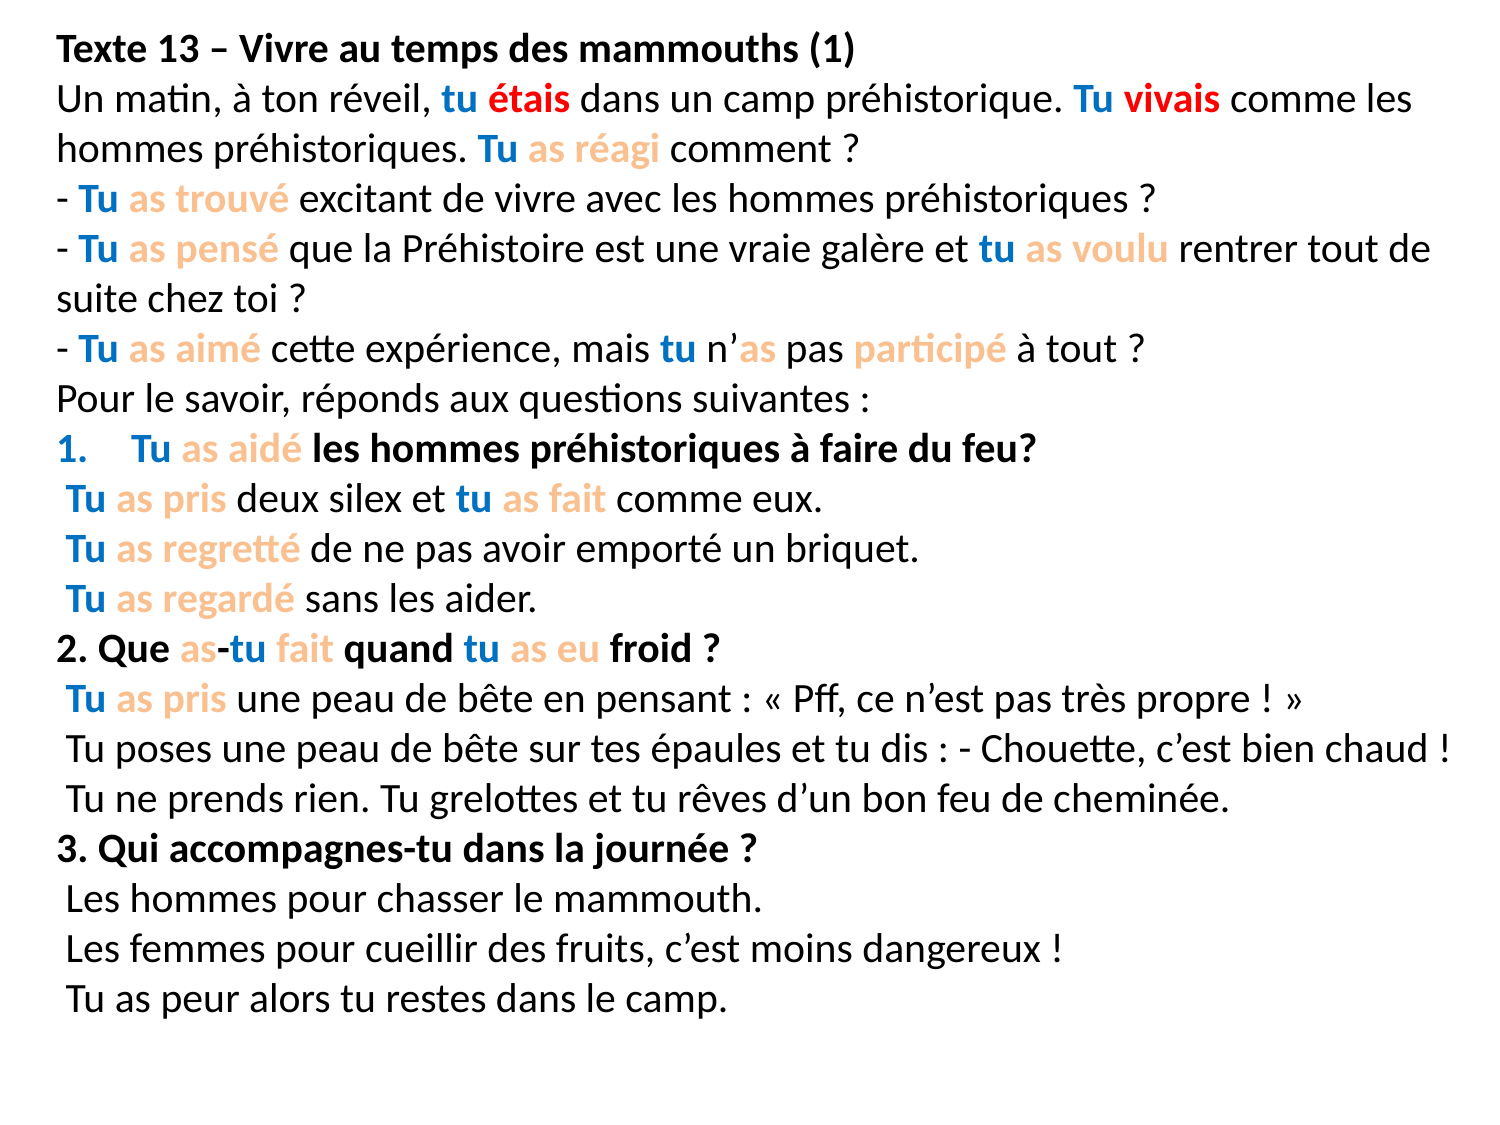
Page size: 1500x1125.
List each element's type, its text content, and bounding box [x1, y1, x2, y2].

text_box Texte 13 – Vivre au temps des mammouths (1) Un matin, à ton réveil, tu étais dans un camp préhistorique. Tu vivais comme les hommes préhistoriques. Tu as réagi comment ? - Tu as trouvé excitant de vivre avec les hommes préhistoriques ? - Tu as pensé que la Préhistoire est une vraie galère et tu as voulu rentrer tout de suite chez toi ? - Tu as aimé cette expérience, mais tu n’as pas participé à tout ? Pour le savoir, réponds aux questions suivantes : Tu as aidé les hommes préhistoriques à faire du feu? Tu as pris deux silex et tu as fait comme eux. Tu as regretté de ne pas avoir emporté un briquet. Tu as regardé sans les aider. 2. Que as-tu fait quand tu as eu froid ? Tu as pris une peau de bête en pensant : « Pff, ce n’est pas très propre ! » Tu poses une peau de bête sur tes épaules et tu dis : - Chouette, c’est bien chaud ! Tu ne prends rien. Tu grelottes et tu rêves d’un bon feu de cheminée. 3. Qui accompagnes-tu dans la journée ? Les hommes pour chasser le mammouth. Les femmes pour cueillir des fruits, c’est moins dangereux ! Tu as peur alors tu restes dans le camp. [41, 13, 1471, 1029]
